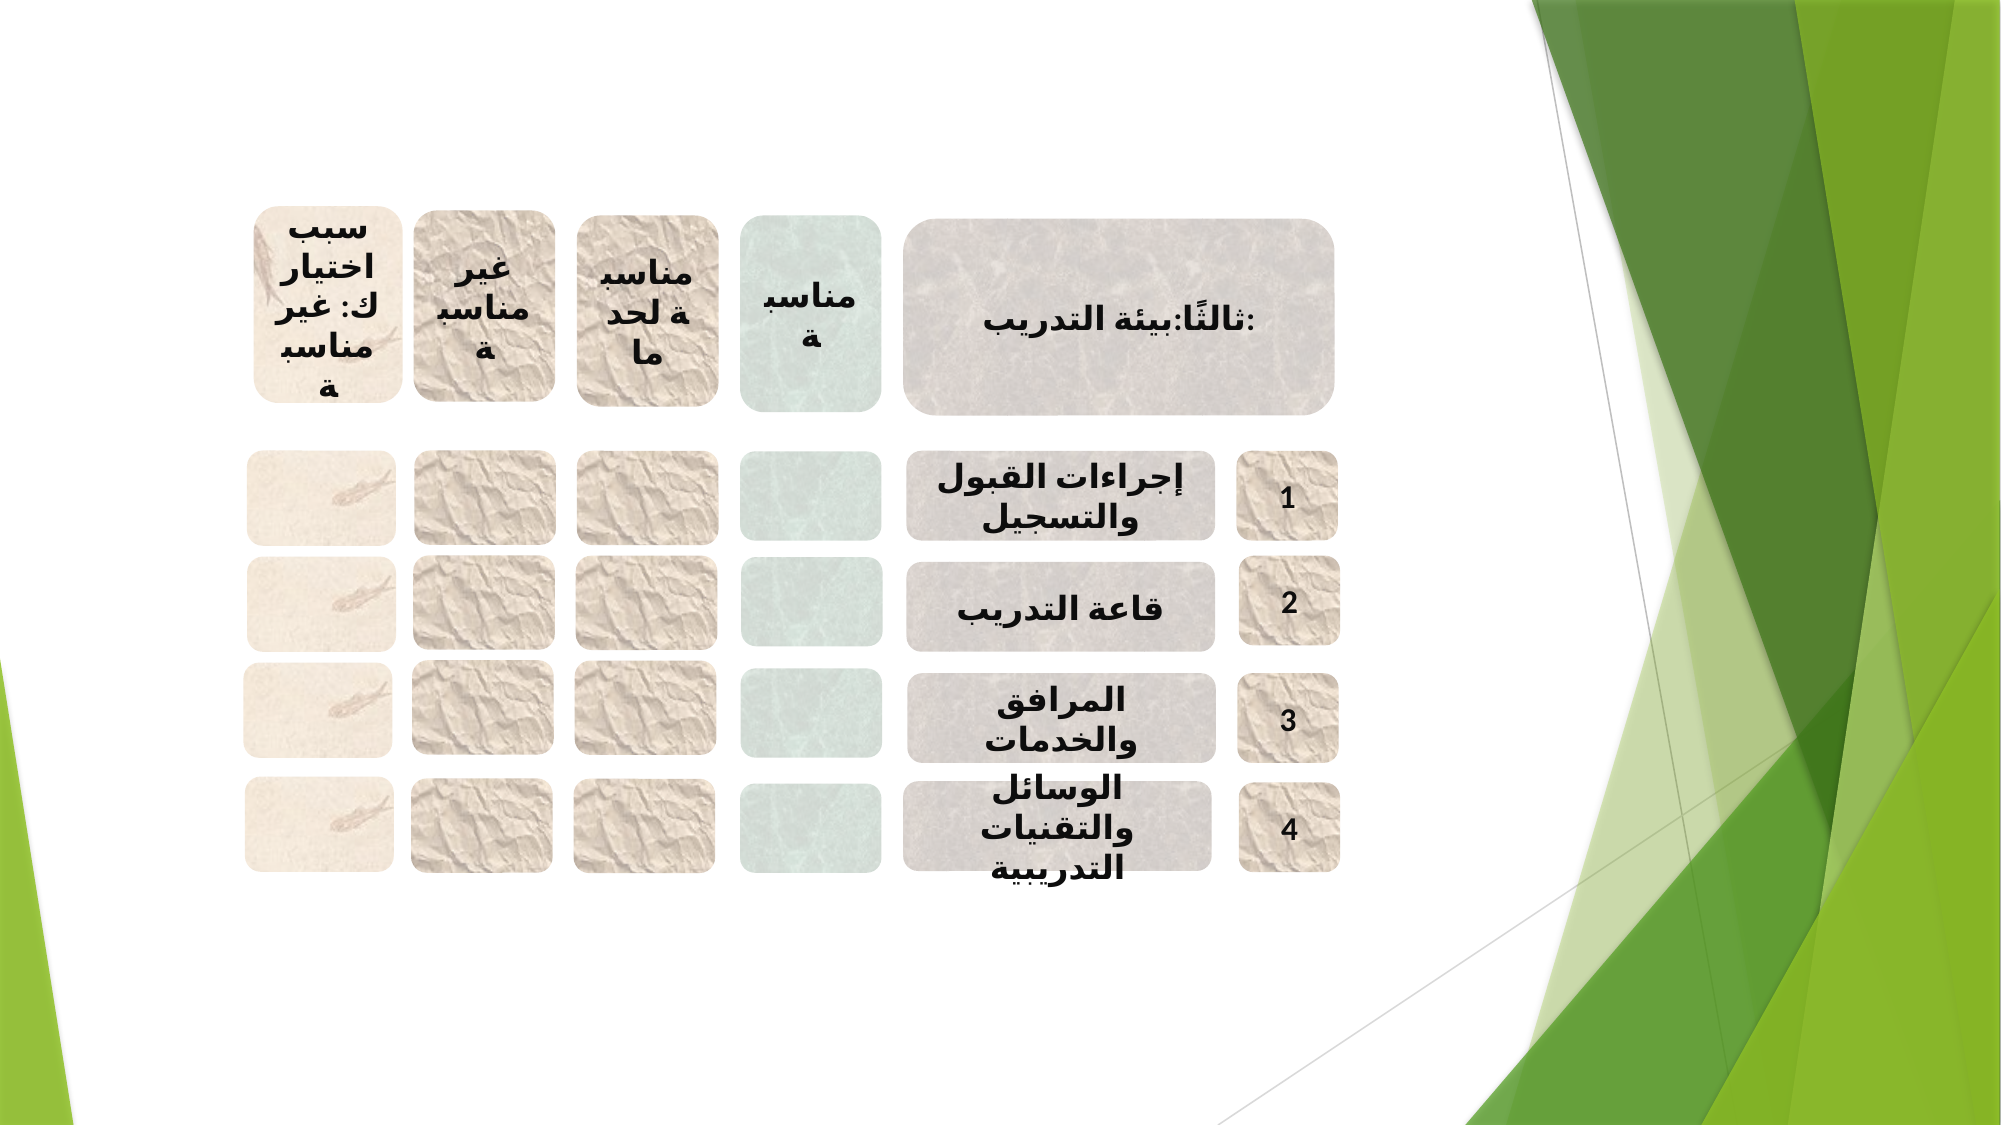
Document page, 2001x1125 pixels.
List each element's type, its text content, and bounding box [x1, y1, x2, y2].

text_box مناسبة [738, 213, 884, 414]
text_box 4 [1237, 780, 1342, 874]
text_box [245, 554, 398, 654]
text_box سبب اختيارك: غير مناسبة [252, 204, 405, 405]
text_box [409, 776, 555, 875]
text_box [571, 777, 717, 875]
text_box مناسبة لحد ما [575, 213, 721, 409]
text_box الوسائل والتقنيات التدريبية [901, 779, 1214, 873]
text_box [241, 660, 394, 760]
text_box [575, 449, 721, 547]
text_box [738, 449, 884, 543]
text_box غير مناسبة [411, 208, 557, 404]
text_box [739, 555, 885, 648]
text_box 2 [1237, 554, 1342, 647]
text_box [739, 666, 884, 760]
text_box [574, 554, 719, 652]
text_box [410, 658, 556, 757]
text_box 3 [1235, 671, 1341, 765]
text_box [738, 781, 884, 875]
text_box إجراءات القبول والتسجيل [904, 449, 1217, 543]
text_box [245, 448, 398, 548]
text_box المرافق والخدمات [905, 671, 1218, 765]
text_box [573, 658, 718, 757]
text_box [412, 448, 558, 547]
text_box 1 [1234, 449, 1340, 543]
text_box ثالثًا:بيئة التدريب: [901, 217, 1337, 418]
text_box [243, 774, 396, 874]
text_box قاعة التدريب [904, 560, 1217, 654]
text_box [411, 553, 557, 652]
